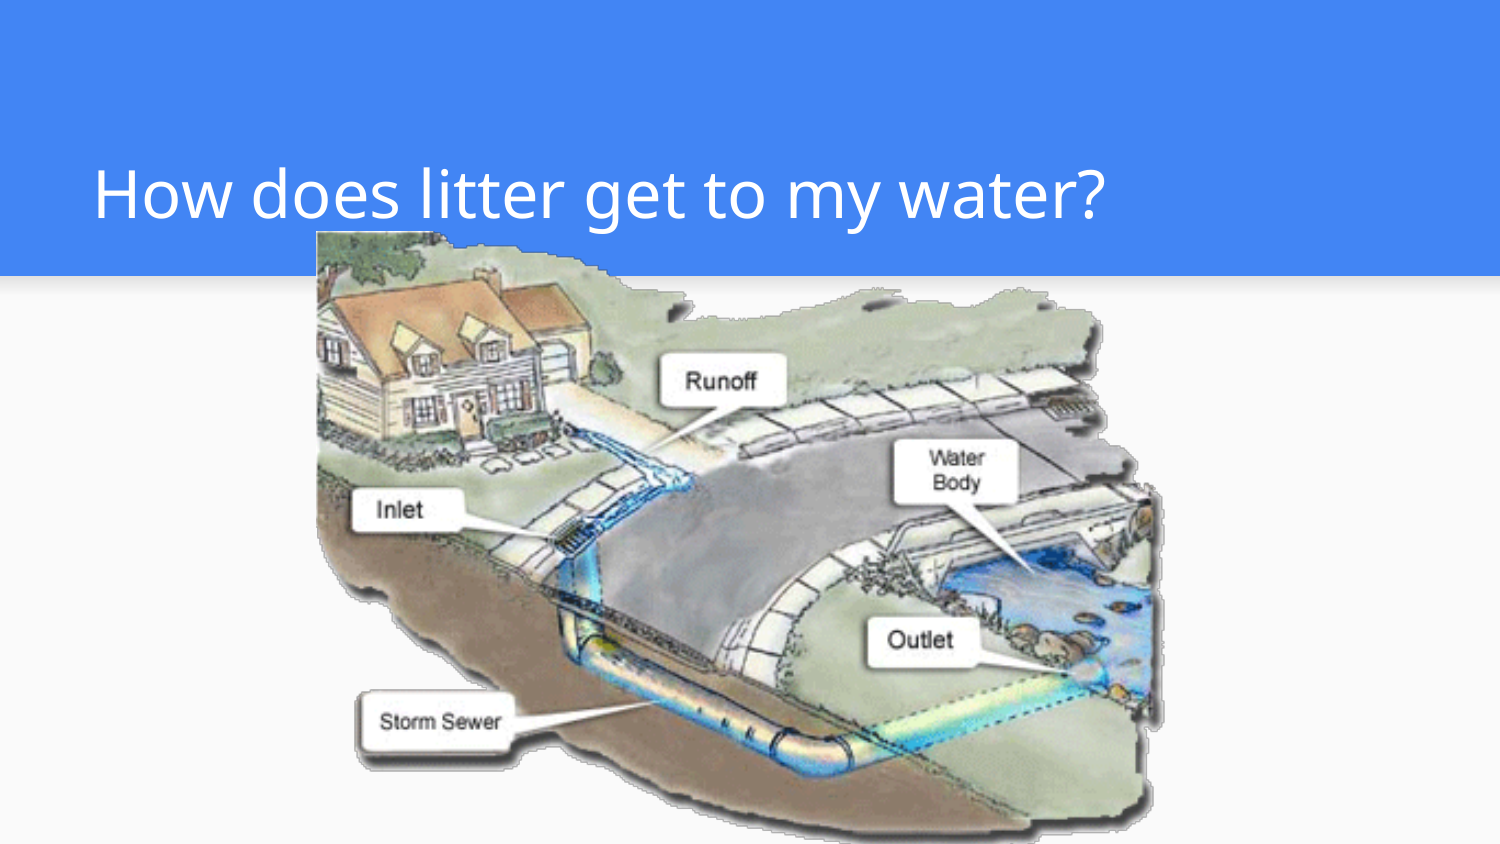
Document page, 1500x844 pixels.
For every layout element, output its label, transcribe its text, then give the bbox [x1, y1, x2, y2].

picture [315, 231, 1170, 844]
title How does litter get to my water? [77, 121, 1427, 248]
